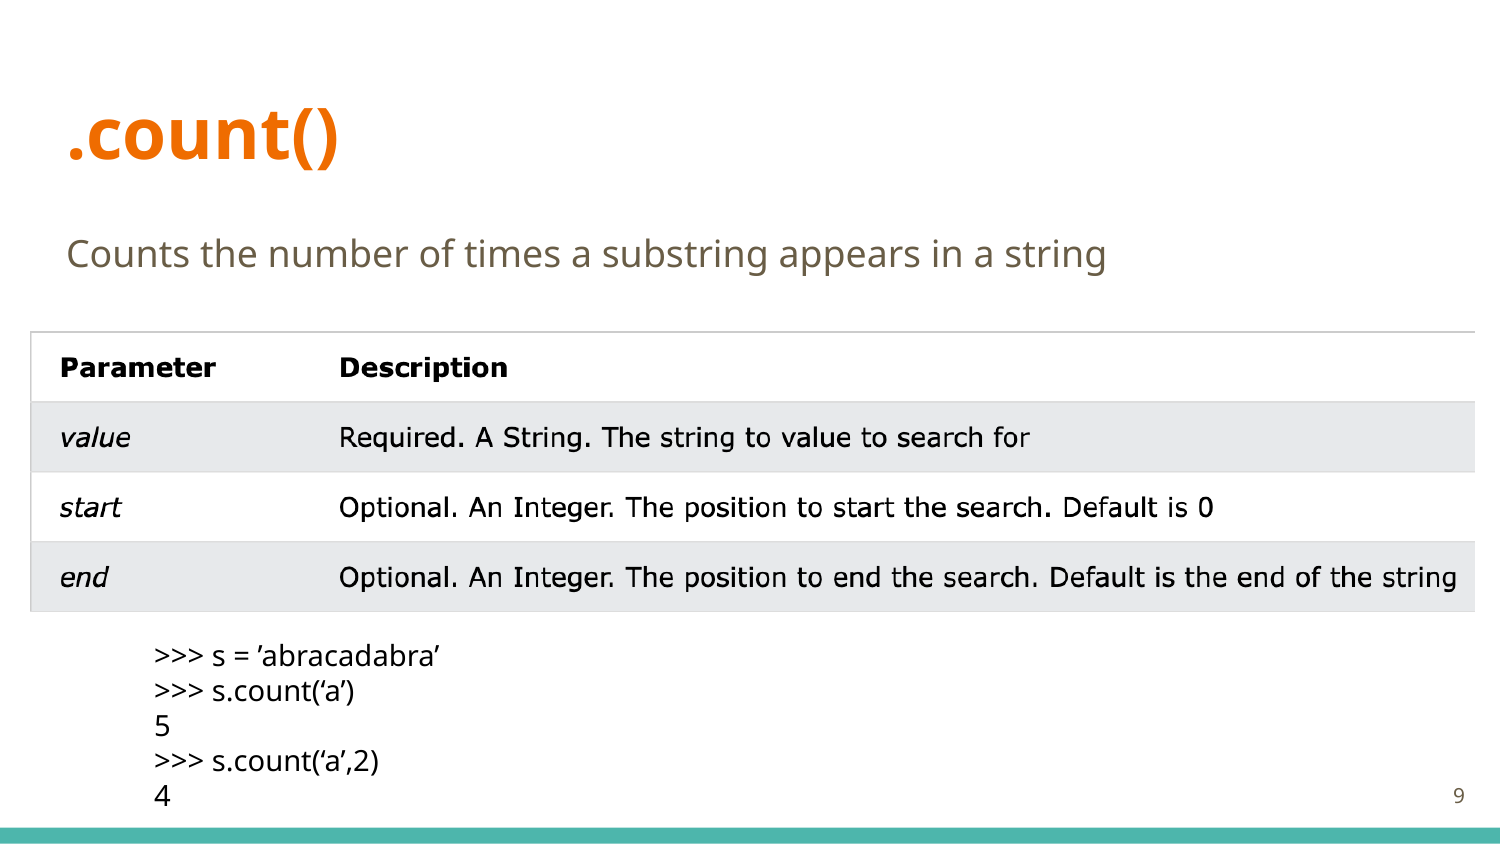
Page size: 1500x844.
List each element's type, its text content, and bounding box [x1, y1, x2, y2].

slide_number ‹#› [1389, 764, 1480, 830]
title .count() [51, 72, 1449, 189]
picture [24, 327, 1476, 619]
text_box >>> s = ’abracadabra’ >>> s.count(‘a’) 5 >>> s.count(‘a’,2) 4 [139, 628, 1167, 828]
list Counts the number of times a substring appears in a string [51, 207, 1449, 303]
